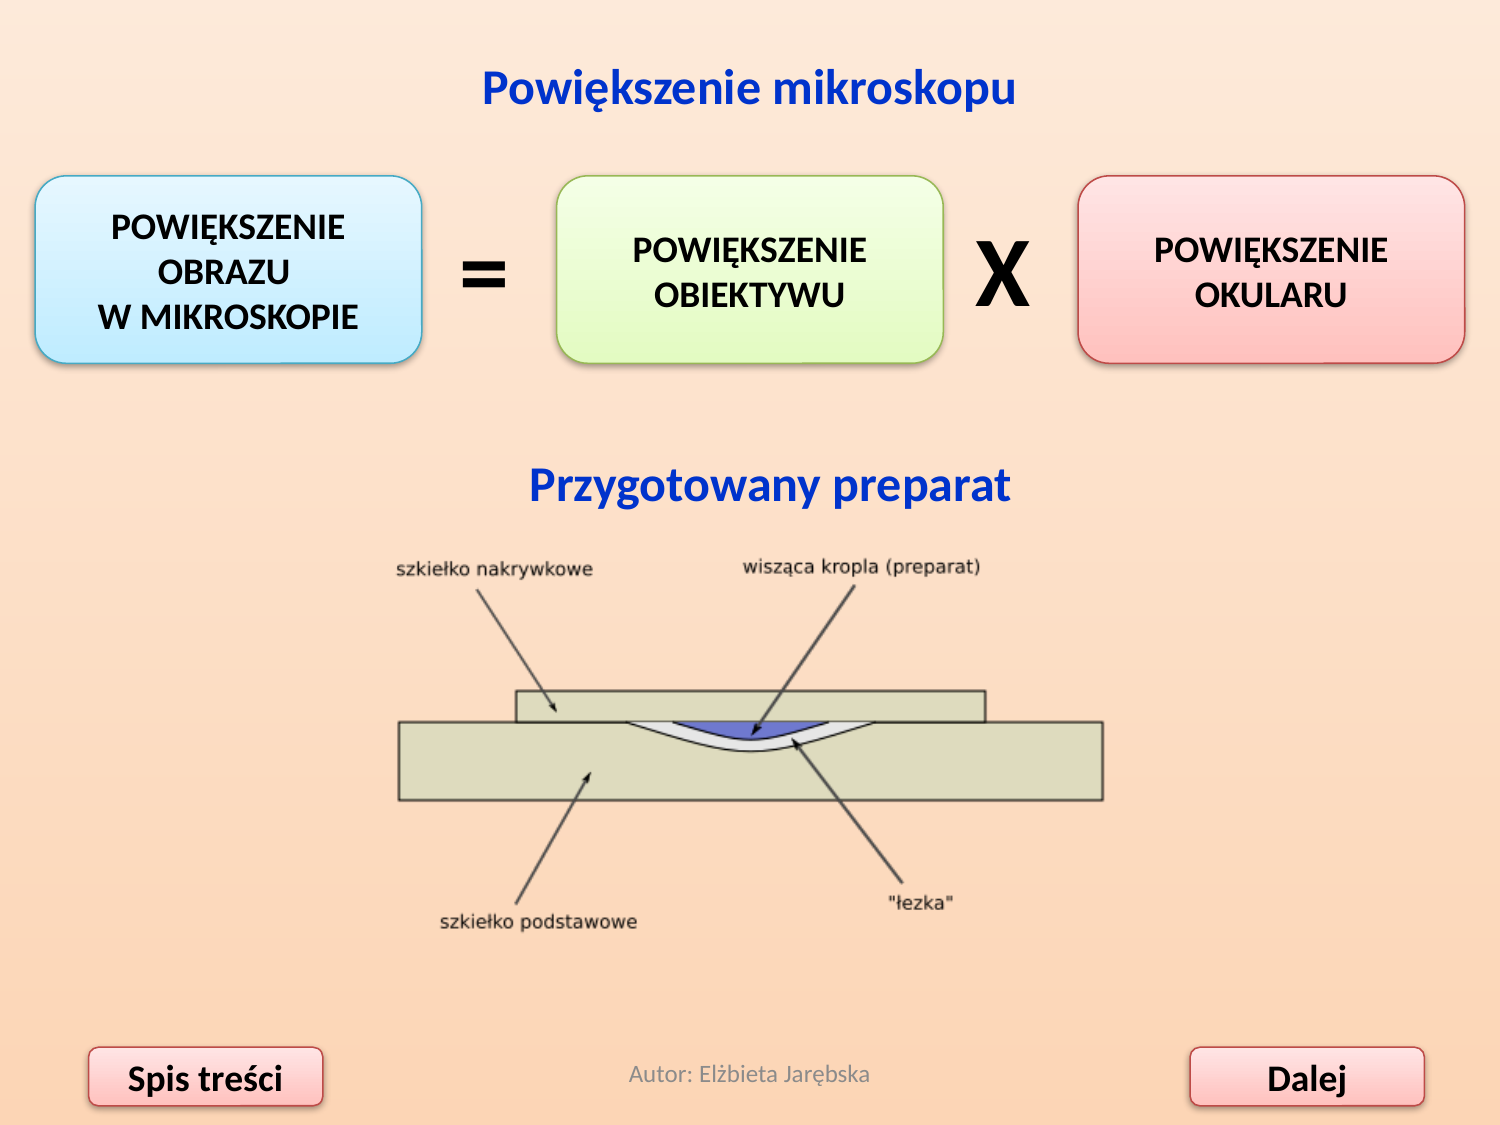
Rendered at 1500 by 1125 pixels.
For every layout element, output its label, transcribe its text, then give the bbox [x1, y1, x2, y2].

text_box Dalej [1189, 1046, 1426, 1107]
text_box Spis treści [87, 1046, 324, 1107]
text_box X [960, 199, 1067, 334]
text_box POWIĘKSZENIE OKULARU [1077, 175, 1466, 365]
text_box = [445, 199, 551, 334]
text_box Przygotowany preparat [419, 444, 1123, 520]
footer Autor: Elżbieta Jarębska [512, 1042, 988, 1103]
text_box POWIĘKSZENIE OBIEKTYWU [555, 175, 945, 365]
picture [359, 526, 1142, 996]
text_box Powiększenie mikroskopu [398, 46, 1102, 122]
text_box POWIĘKSZENIE OBRAZU W MIKROSKOPIE [34, 175, 423, 365]
